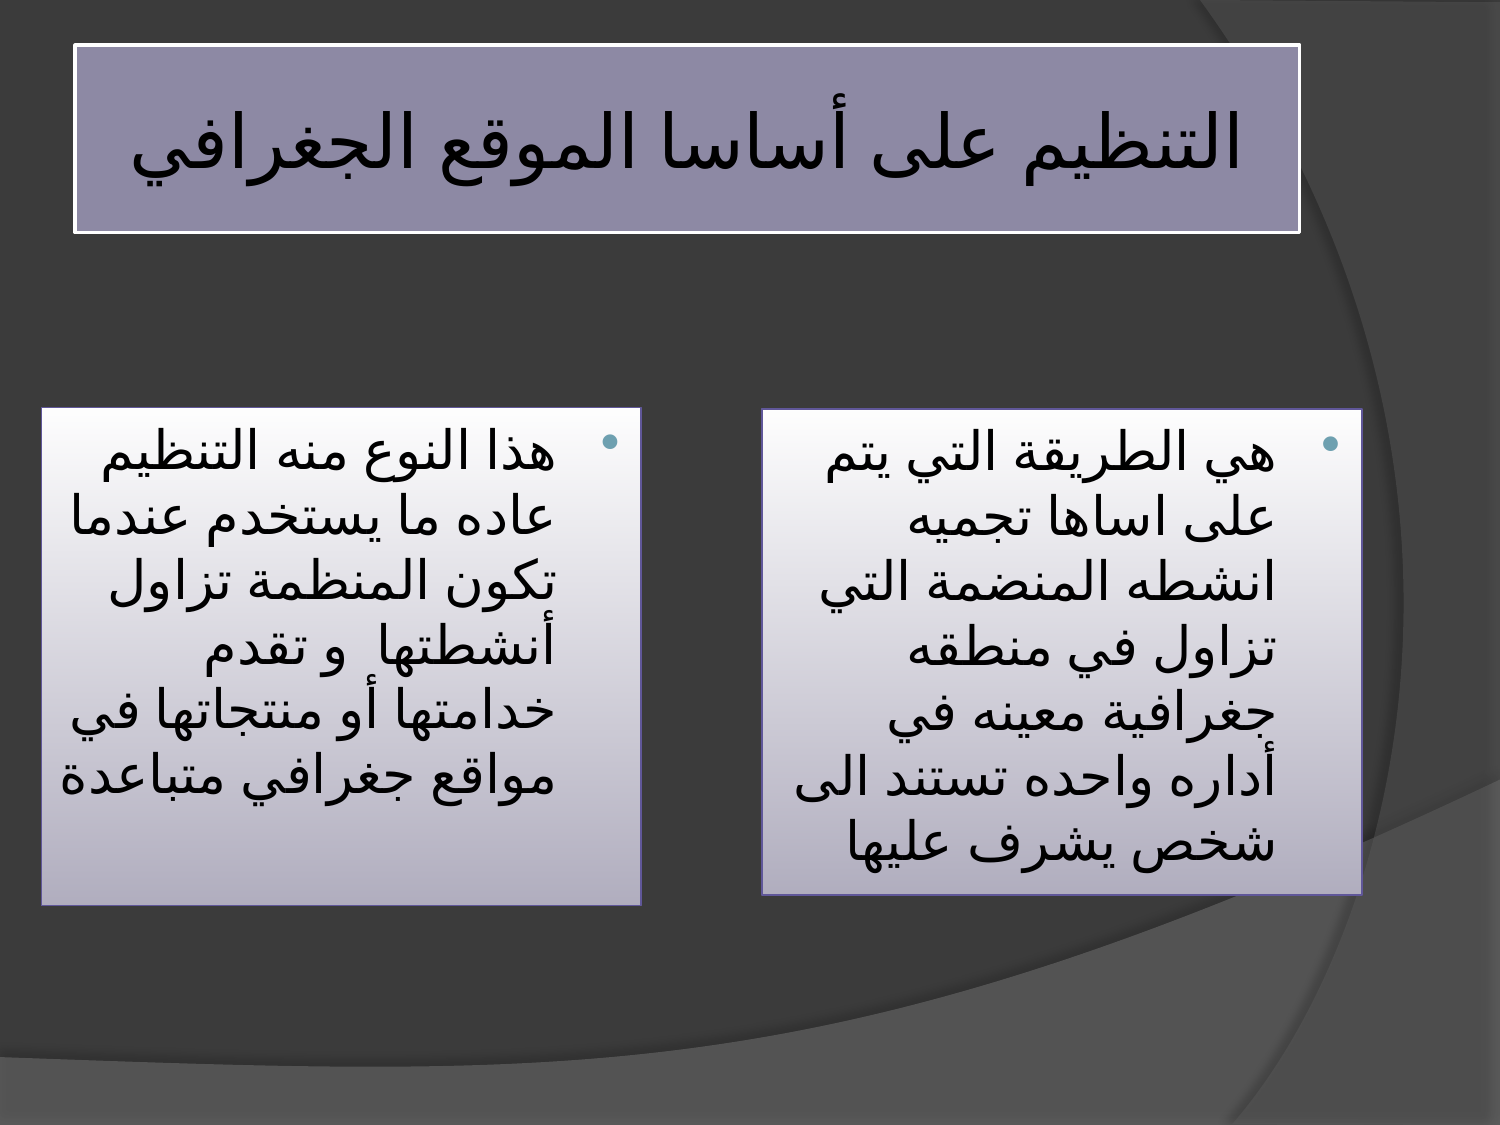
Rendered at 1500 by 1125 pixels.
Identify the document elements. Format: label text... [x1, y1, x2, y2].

list هذا النوع منه التنظيم عاده ما يستخدم عندما تكون المنظمة تزاول أنشطتها و تقدم خدامتها أو منتجاتها في مواقع جغرافي متباعدة [41, 407, 642, 906]
list هي الطريقة التي يتم على اساها تجميه انشطه المنضمة التي تزاول في منطقه جغرافية معينه في أداره واحده تستند الى شخص يشرف عليها [761, 408, 1363, 896]
title التنظيم على أساسا الموقع الجغرافي [73, 43, 1301, 234]
